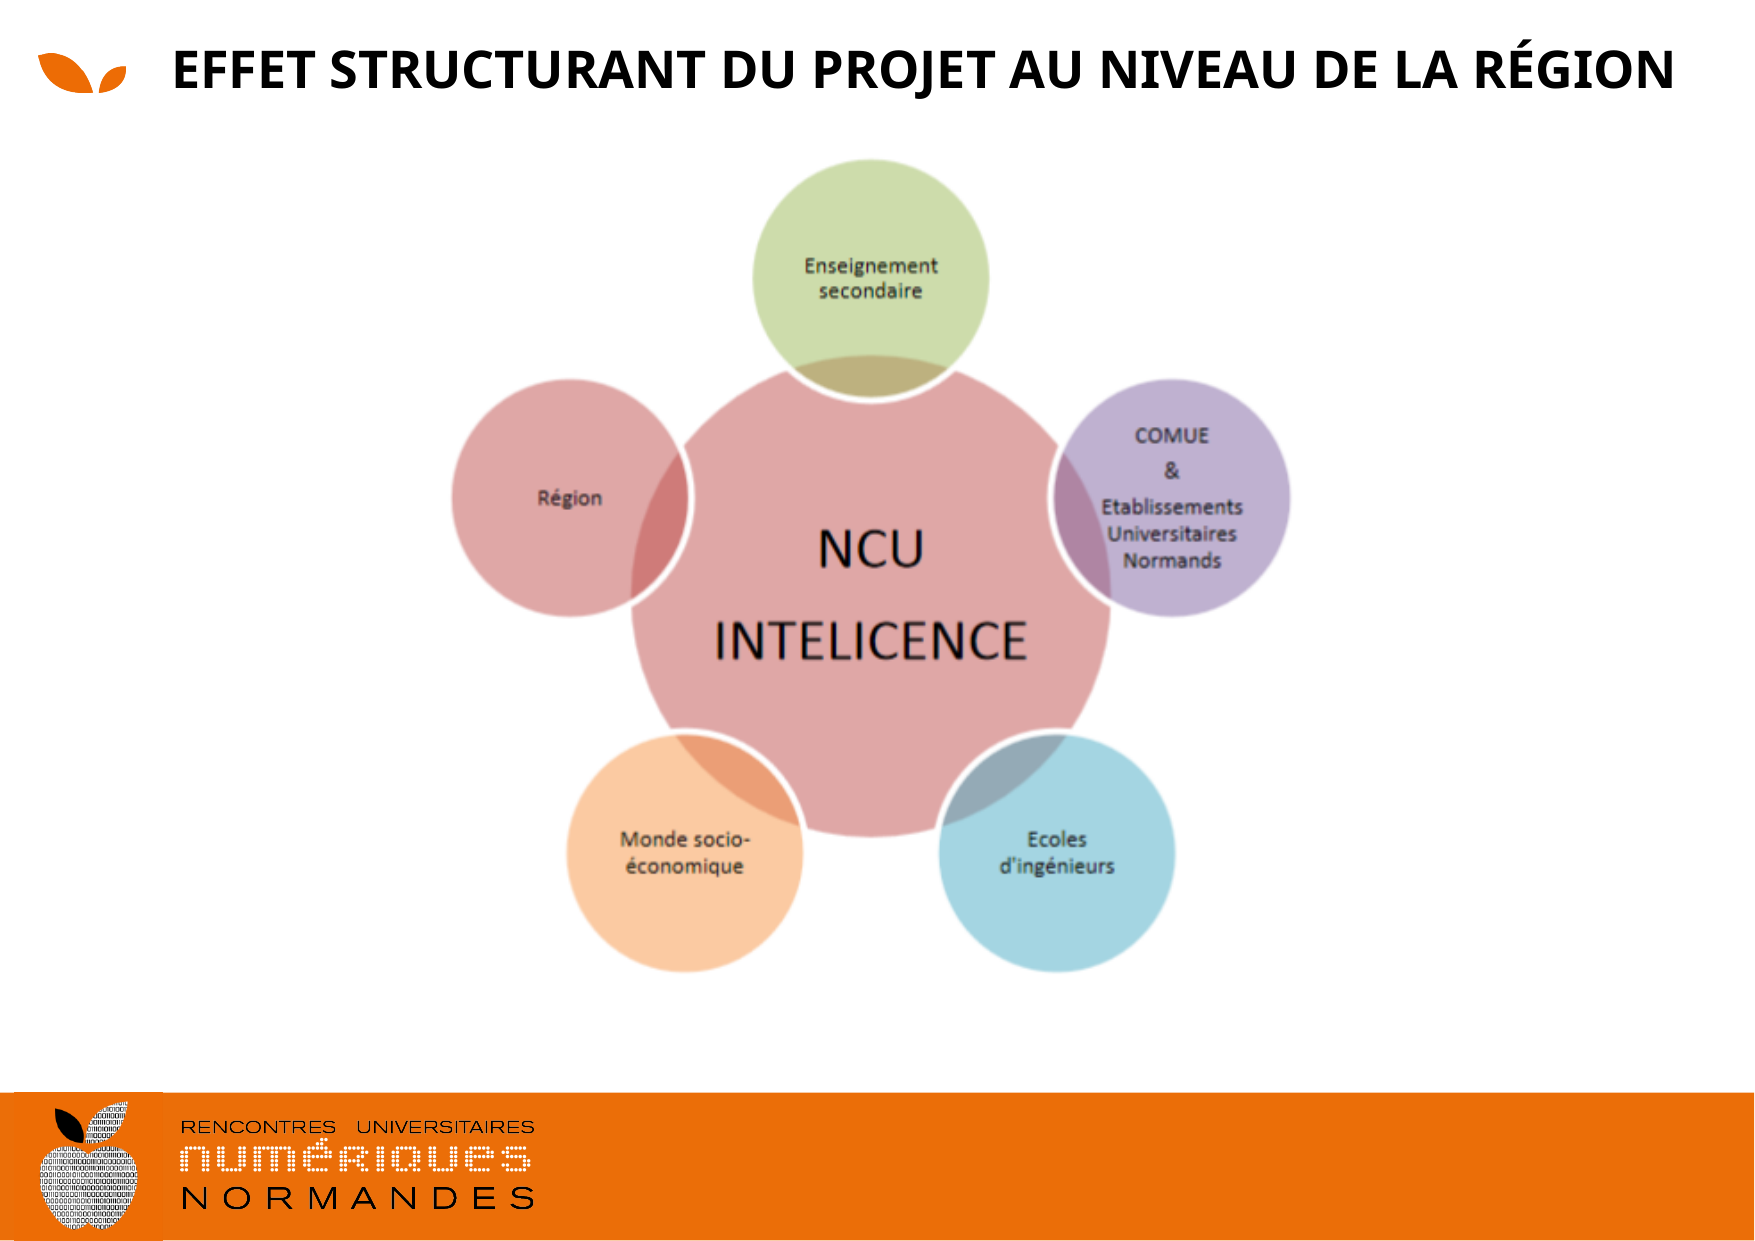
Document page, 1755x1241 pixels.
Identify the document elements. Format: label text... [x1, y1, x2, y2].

title Effet structurant du projet au niveau de la région [144, 29, 1704, 195]
picture [38, 53, 126, 93]
picture [180, 1118, 541, 1217]
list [427, 135, 1386, 992]
picture [14, 1092, 163, 1241]
